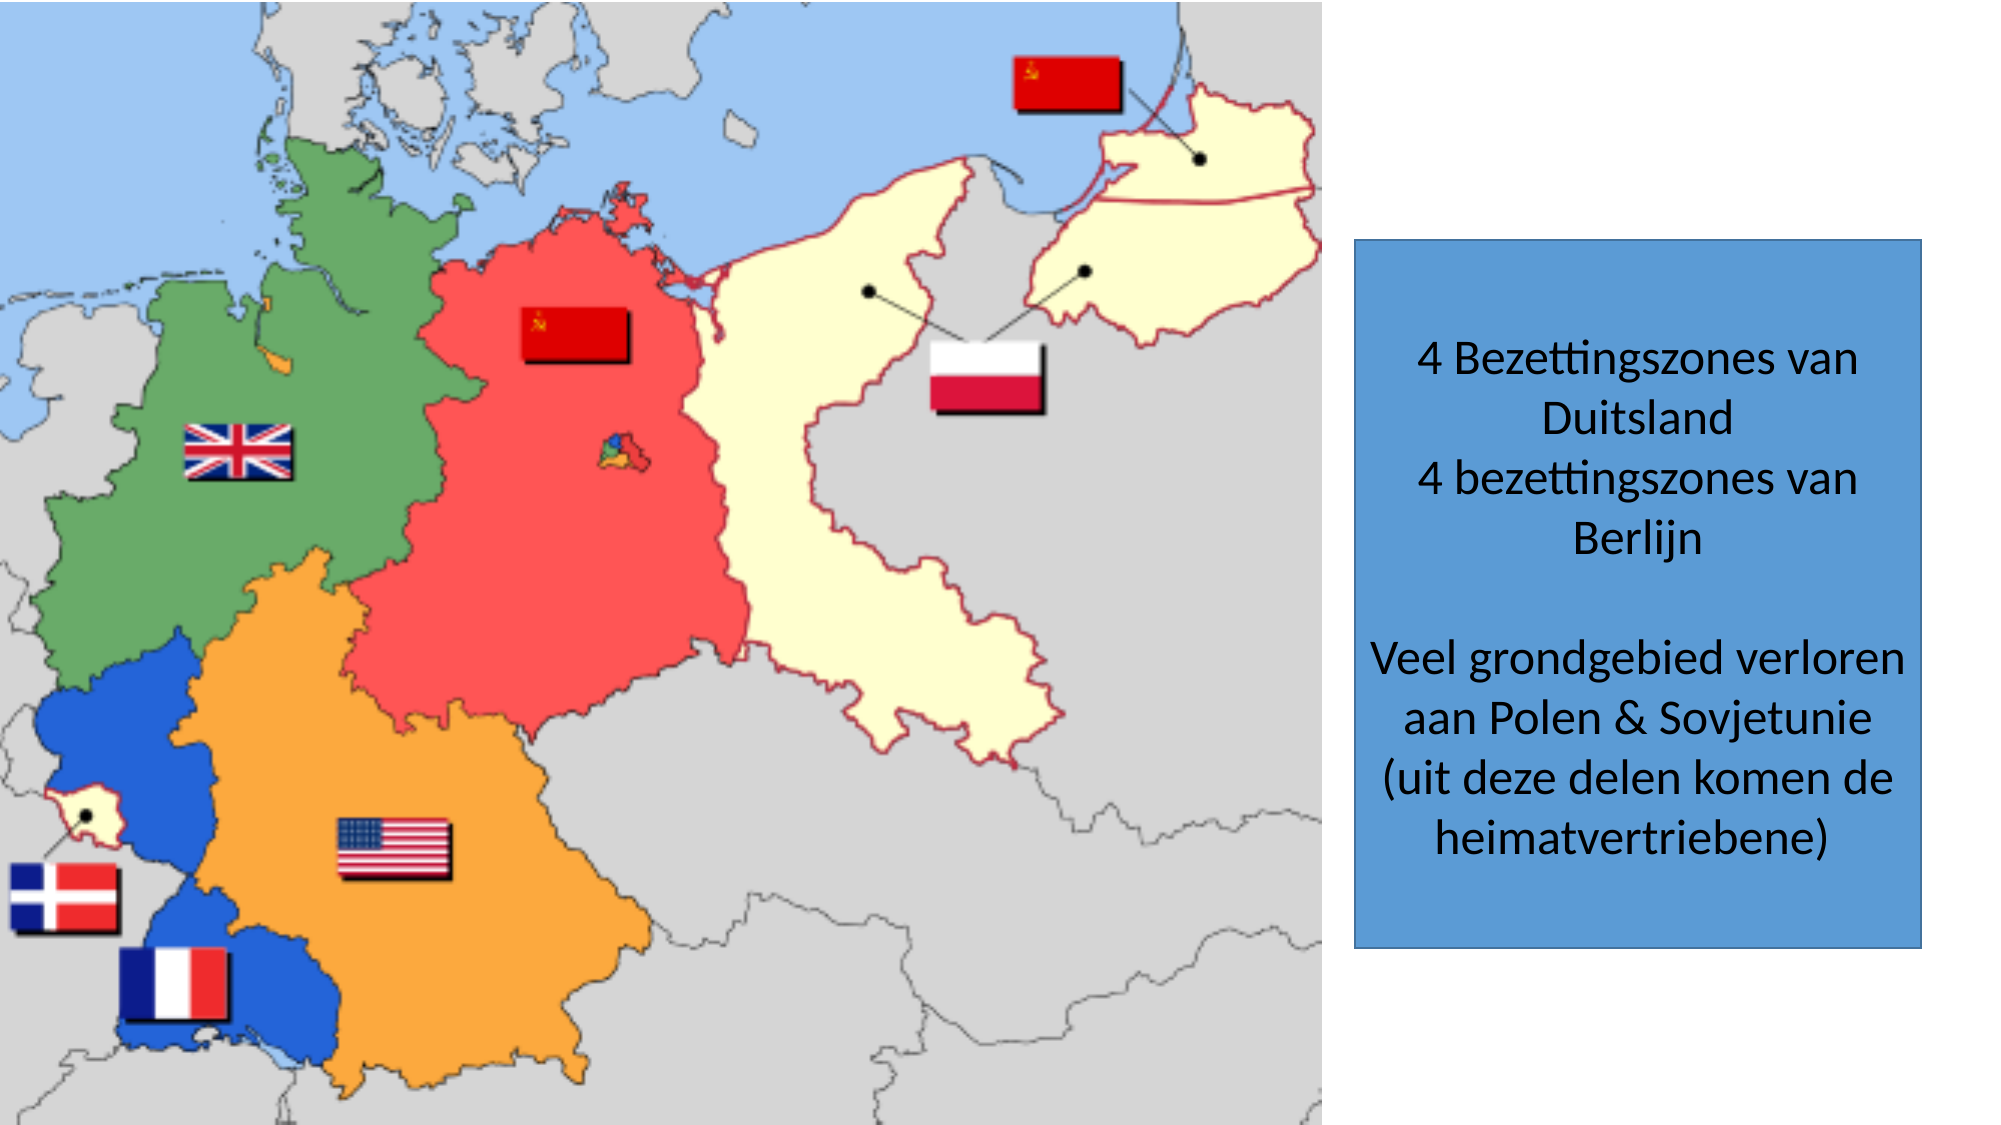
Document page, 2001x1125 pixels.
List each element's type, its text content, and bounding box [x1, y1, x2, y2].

text_box 4 Bezettingszones van Duitsland 4 bezettingszones van Berlijn Veel grondgebied verloren aan Polen & Sovjetunie (uit deze delen komen de heimatvertriebene) [1354, 239, 1922, 949]
picture [0, 2, 1322, 1125]
